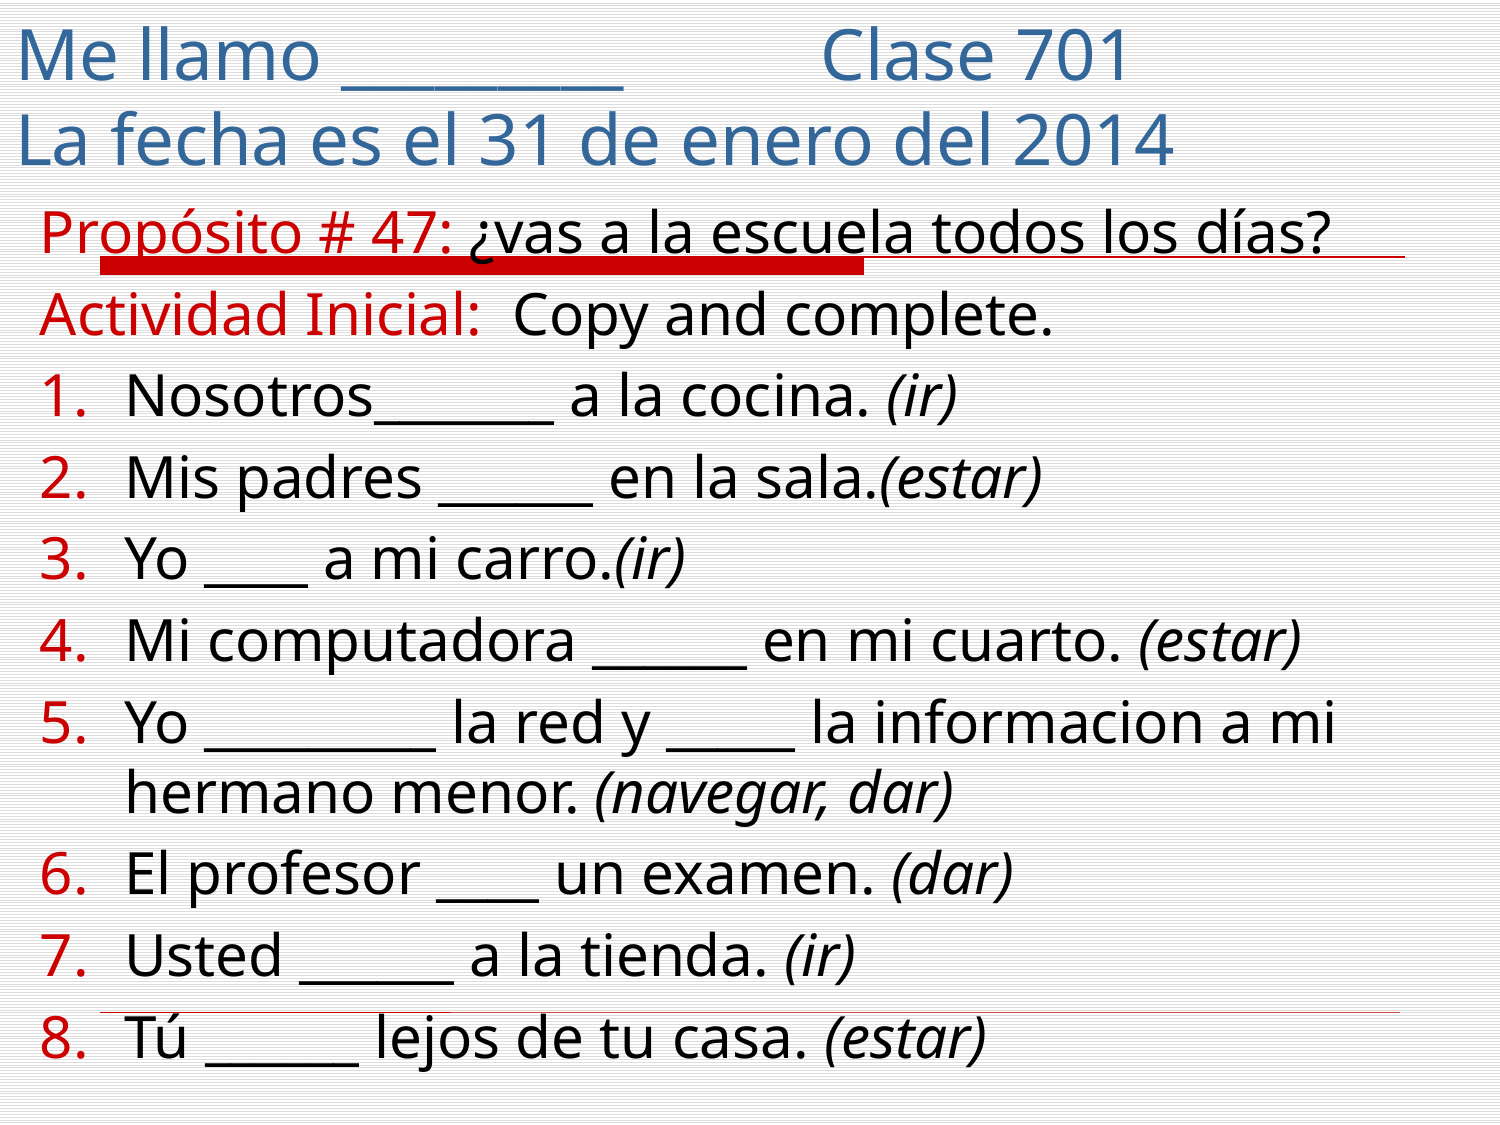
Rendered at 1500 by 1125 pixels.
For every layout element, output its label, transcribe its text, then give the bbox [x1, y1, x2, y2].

list Propósito # 47: ¿vas a la escuela todos los días? Actividad Inicial: Copy and complete. Nosotros_______ a la cocina. (ir) Mis padres ______ en la sala.(estar) Yo ____ a mi carro.(ir) Mi computadora ______ en mi cuarto. (estar) Yo _________ la red y _____ la informacion a mi hermano menor. (navegar, dar) El profesor ____ un examen. (dar) Usted ______ a la tienda. (ir) Tú ______ lejos de tu casa. (estar) [24, 187, 1500, 1025]
title Me llamo _________ Clase 701 La fecha es el 31 de enero del 2014 [0, 0, 1500, 187]
